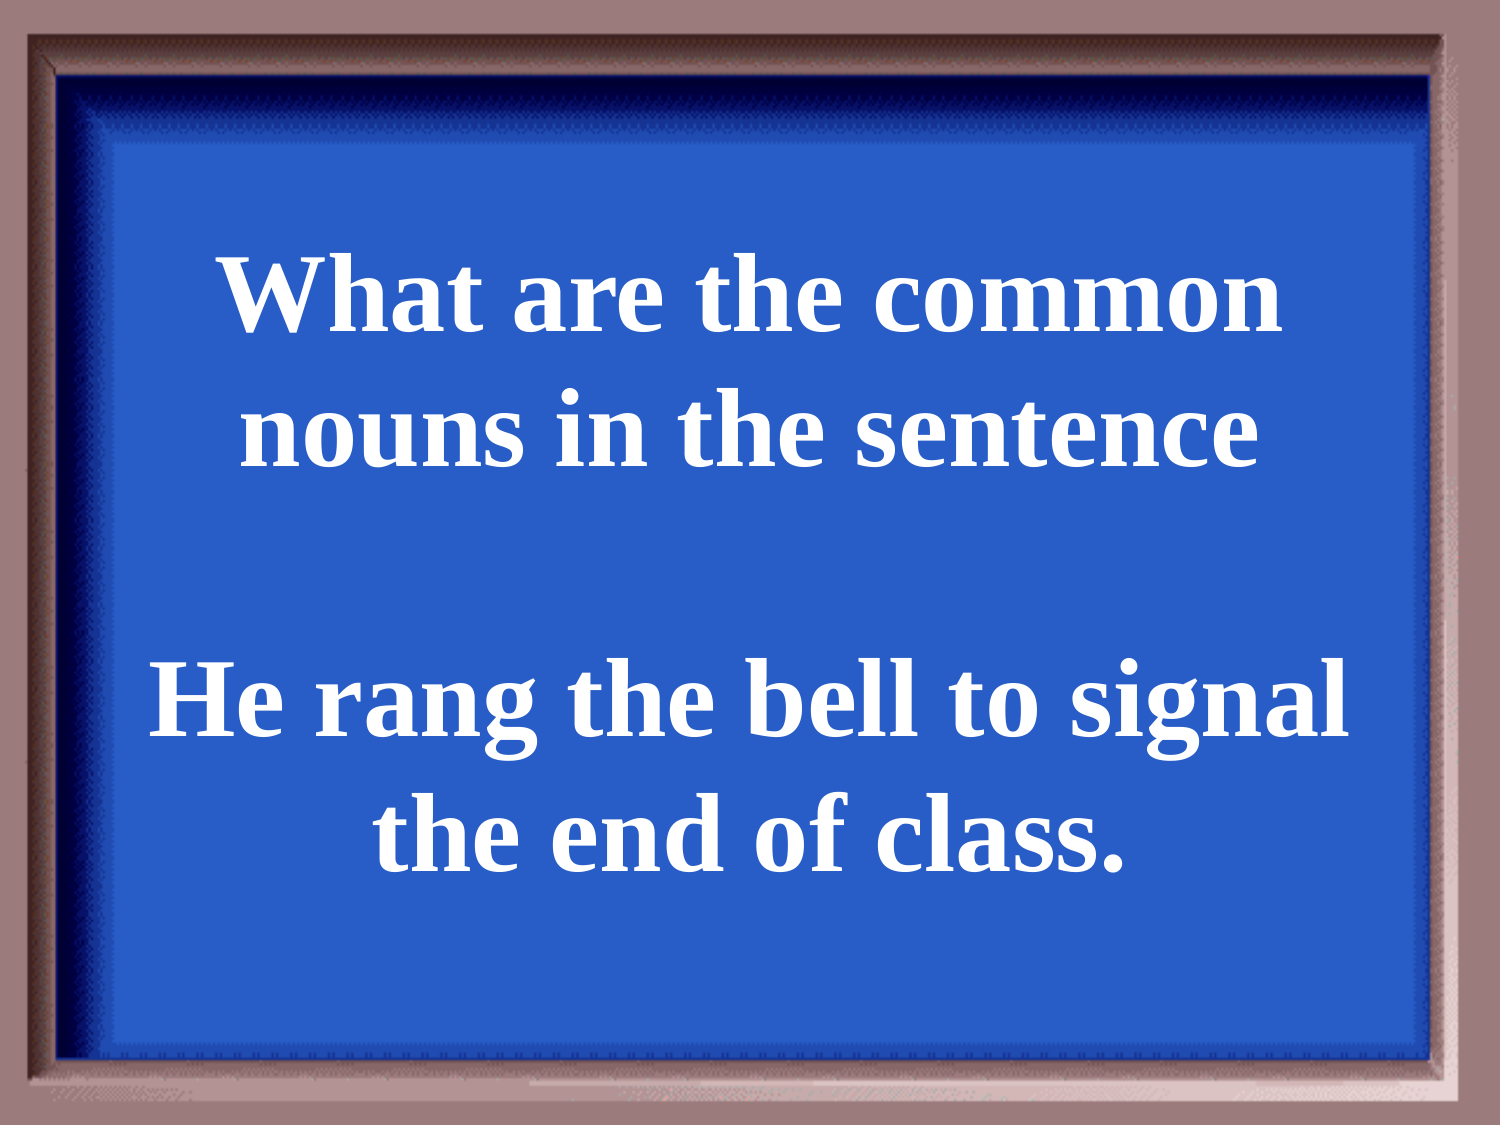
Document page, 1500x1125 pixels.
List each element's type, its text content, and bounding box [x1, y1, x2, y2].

title What are the common nouns in the sentence He rang the bell to signal the end of class. [112, 462, 1388, 650]
picture [0, 0, 1500, 1125]
